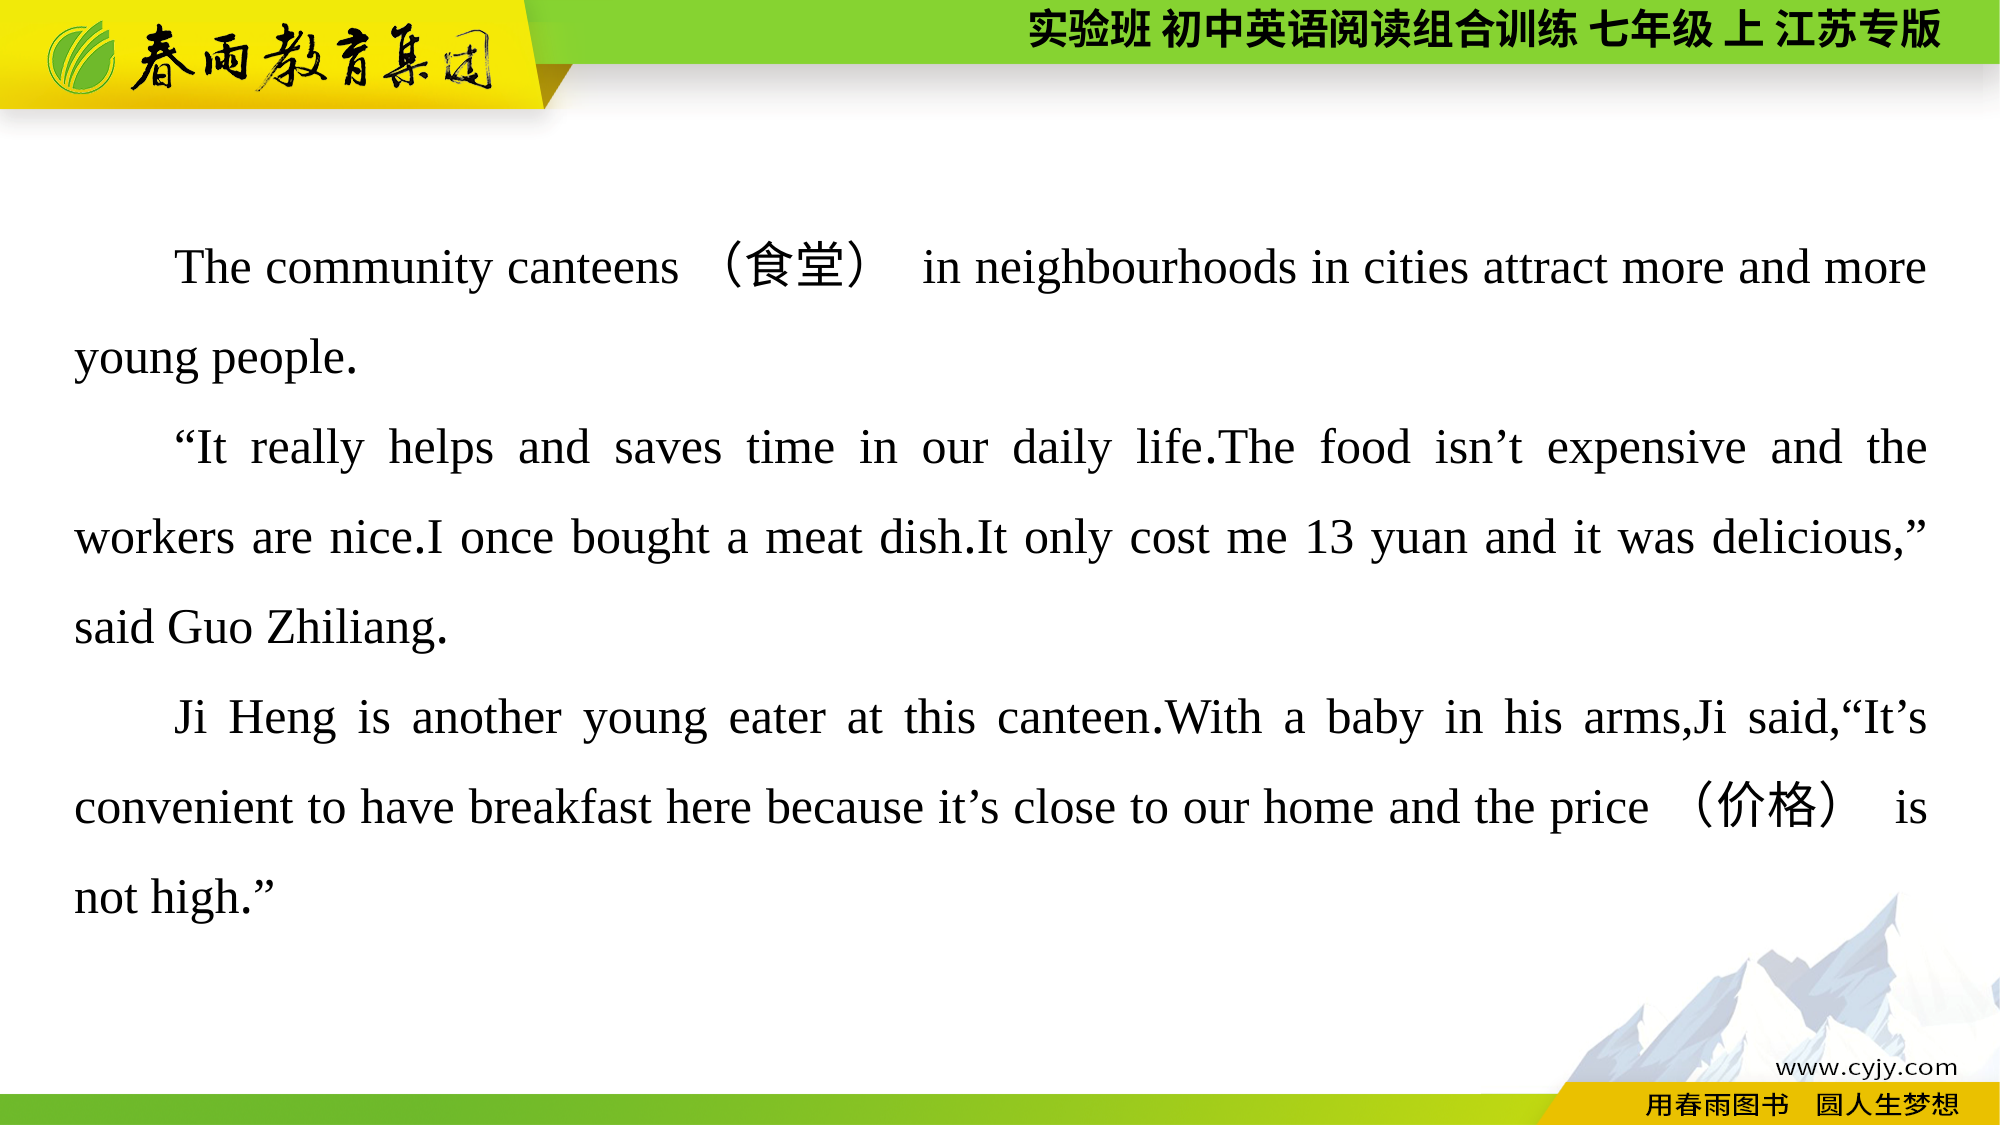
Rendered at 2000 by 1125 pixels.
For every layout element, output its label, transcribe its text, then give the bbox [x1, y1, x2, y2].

picture [0, 0, 2000, 1125]
list The community canteens（食堂） in neighbourhoods in cities attract more and more young people. “It really helps and saves time in our daily life.The food isn’t expensive and the workers are nice.I once bought a meat dish.It only cost me 13 yuan and it was delicious,” said Guo Zhiliang. Ji Heng is another young eater at this canteen.With a baby in his arms,Ji said,“It’s convenient to have breakfast here because it’s close to our home and the price（价格） is not high.” [59, 196, 1944, 927]
